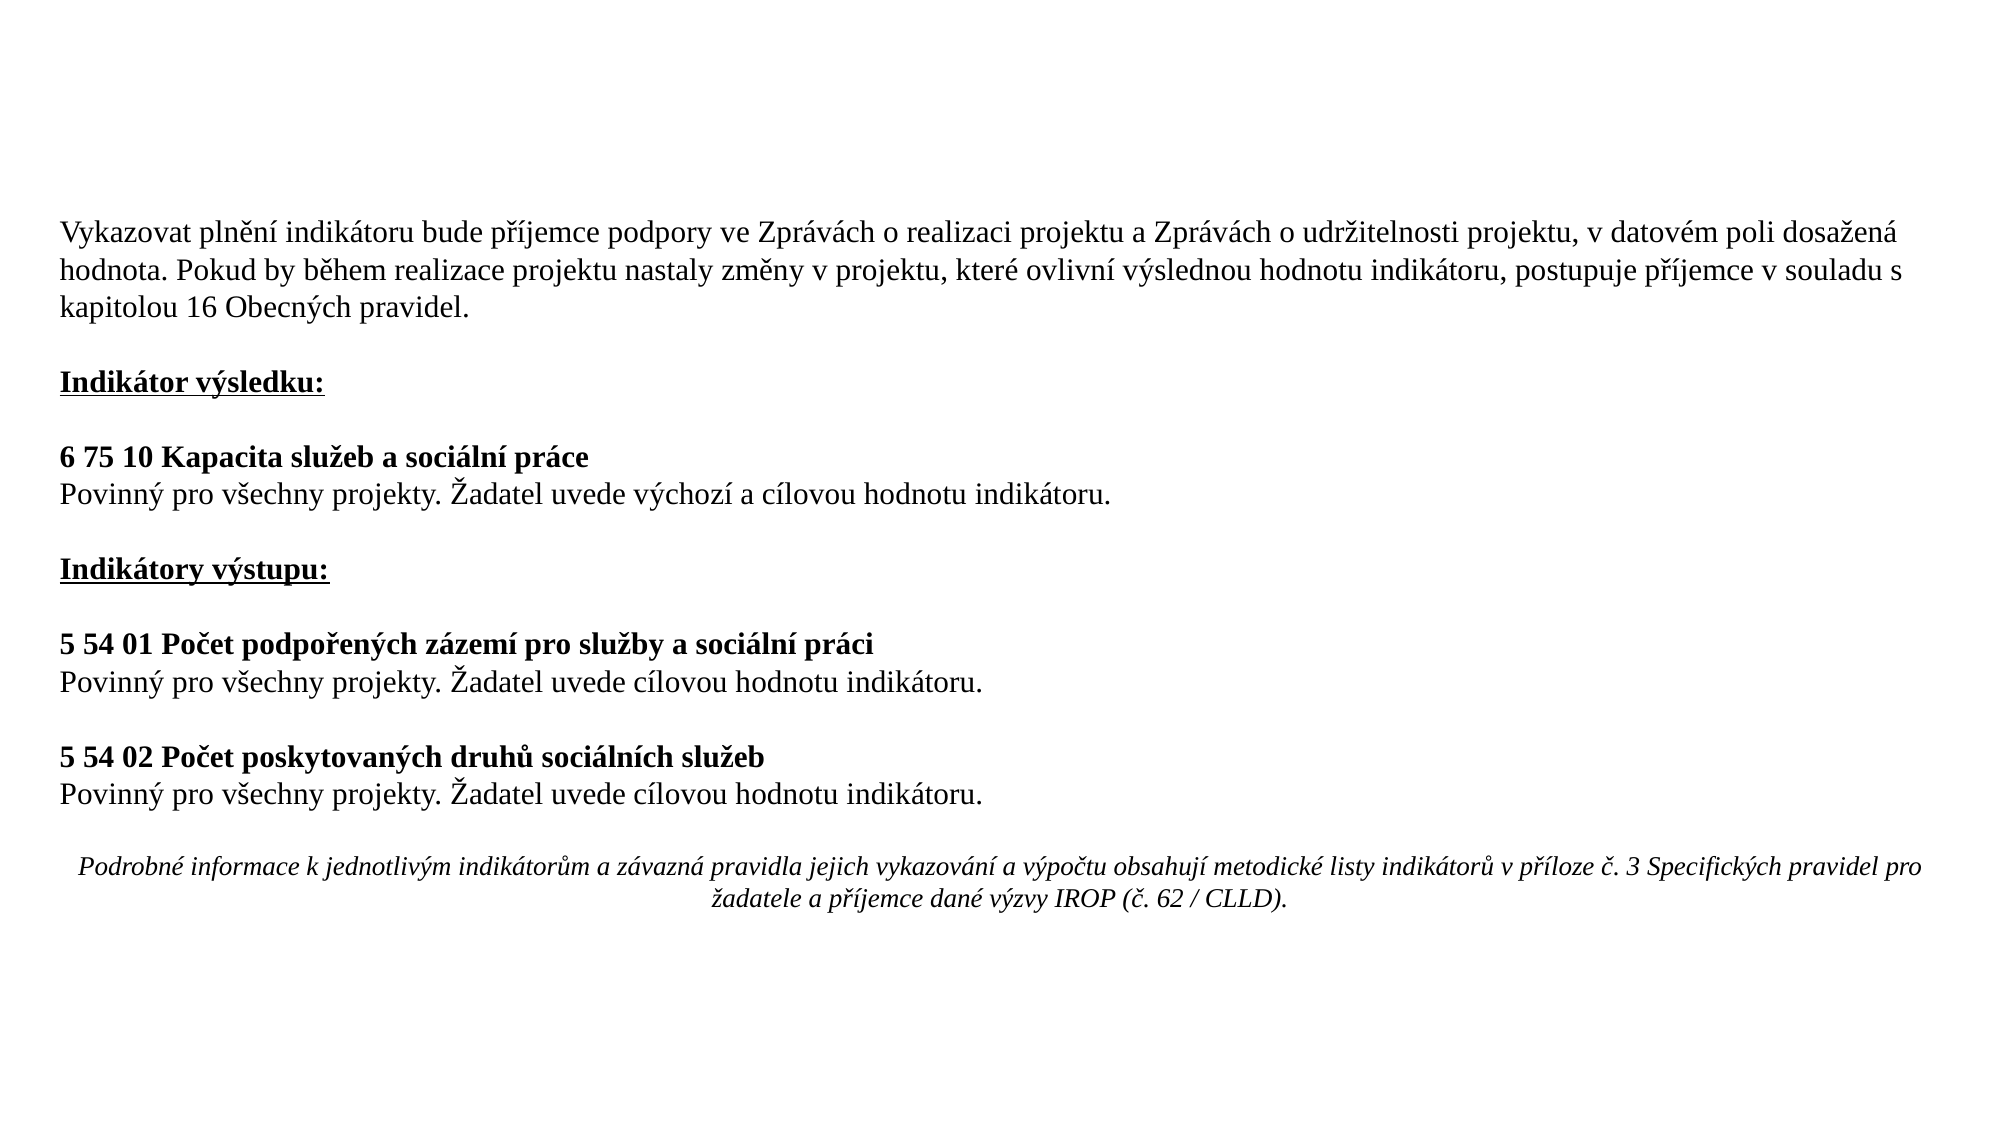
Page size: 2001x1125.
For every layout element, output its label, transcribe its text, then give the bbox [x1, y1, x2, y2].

text_box Vykazovat plnění indikátoru bude příjemce podpory ve Zprávách o realizaci projektu a Zprávách o udržitelnosti projektu, v datovém poli dosažená hodnota. Pokud by během realizace projektu nastaly změny v projektu, které ovlivní výslednou hodnotu indikátoru, postupuje příjemce v souladu s kapitolou 16 Obecných pravidel. Indikátor výsledku: 6 75 10 Kapacita služeb a sociální práce Povinný pro všechny projekty. Žadatel uvede výchozí a cílovou hodnotu indikátoru. Indikátory výstupu: 5 54 01 Počet podpořených zázemí pro služby a sociální práci Povinný pro všechny projekty. Žadatel uvede cílovou hodnotu indikátoru. 5 54 02 Počet poskytovaných druhů sociálních služeb Povinný pro všechny projekty. Žadatel uvede cílovou hodnotu indikátoru. Podrobné informace k jednotlivým indikátorům a závazná pravidla jejich vykazování a výpočtu obsahují metodické listy indikátorů v příloze č. 3 Specifických pravidel pro žadatele a příjemce dané výzvy IROP (č. 62 / CLLD). [44, 204, 1956, 921]
